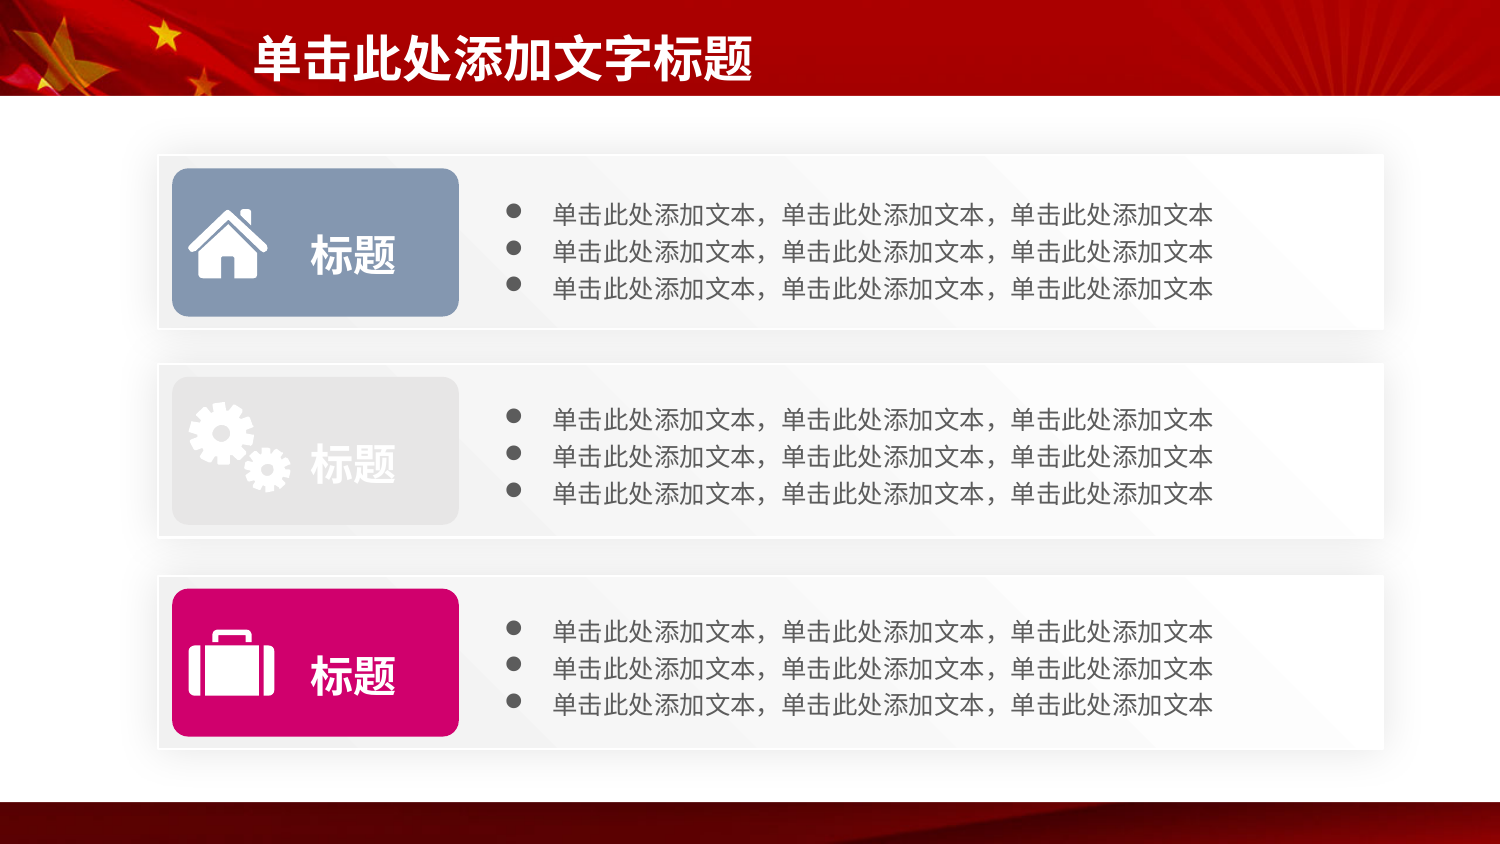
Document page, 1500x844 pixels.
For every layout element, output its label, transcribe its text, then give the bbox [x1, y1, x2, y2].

text_box 单击此处添加文字标题 [238, 20, 768, 95]
text_box 单击此处添加文本，单击此处添加文本，单击此处添加文本 单击此处添加文本，单击此处添加文本，单击此处添加文本 单击此处添加文本，单击此处添加文本，单击此处添加文本 [489, 602, 1293, 728]
text_box [158, 364, 1384, 538]
text_box 单击此处添加文本，单击此处添加文本，单击此处添加文本 单击此处添加文本，单击此处添加文本，单击此处添加文本 单击此处添加文本，单击此处添加文本，单击此处添加文本 [489, 185, 1293, 311]
text_box [158, 155, 1384, 329]
text_box 单击此处添加文本，单击此处添加文本，单击此处添加文本 单击此处添加文本，单击此处添加文本，单击此处添加文本 单击此处添加文本，单击此处添加文本，单击此处添加文本 [489, 390, 1293, 517]
picture [0, 803, 1500, 844]
picture [0, 0, 1500, 95]
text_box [172, 376, 459, 525]
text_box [172, 168, 459, 317]
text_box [172, 588, 459, 737]
text_box [158, 575, 1384, 750]
